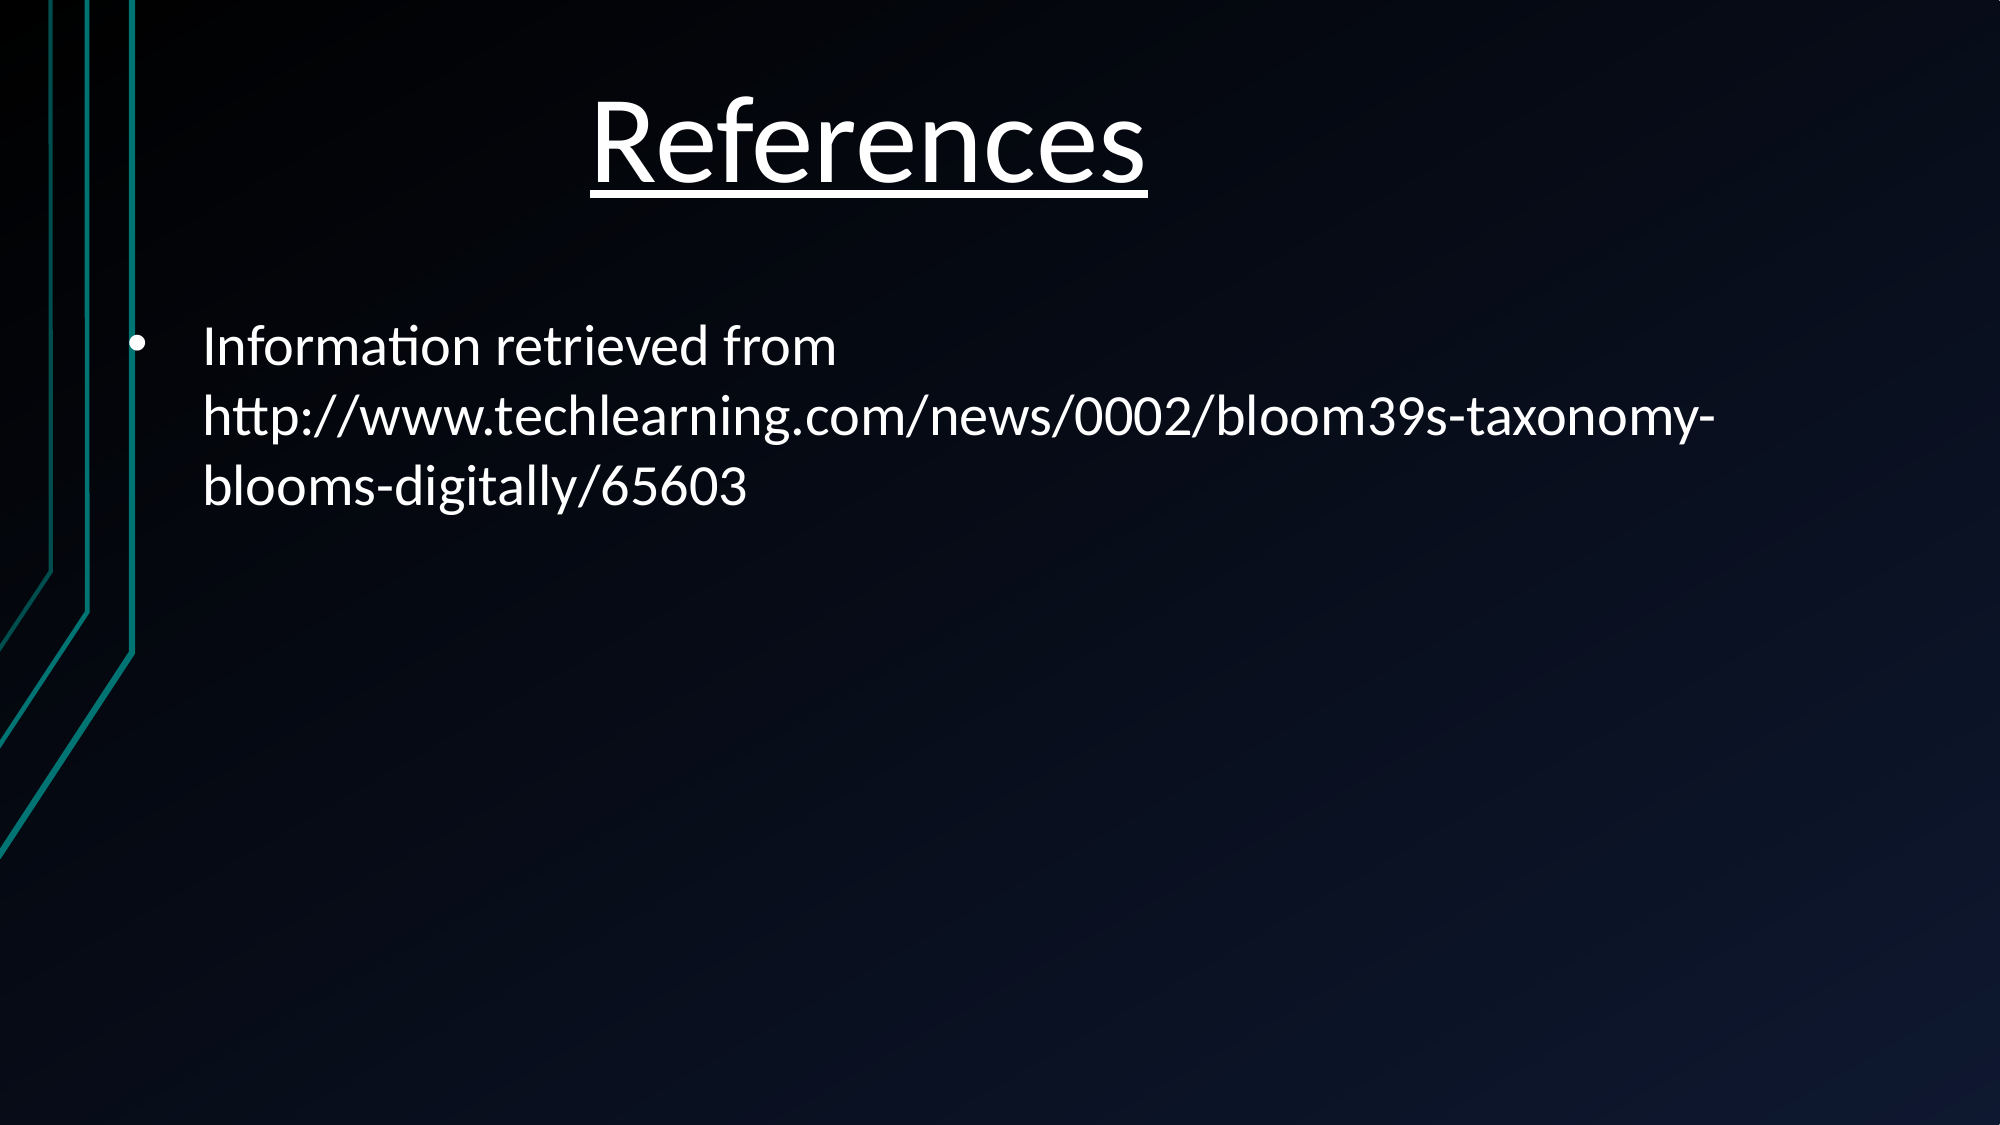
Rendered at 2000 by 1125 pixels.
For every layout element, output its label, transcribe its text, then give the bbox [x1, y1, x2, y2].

text_box References [574, 49, 1725, 215]
text_box Information retrieved from http://www.techlearning.com/news/0002/bloom39s-taxonomy-blooms-digitally/65603 [112, 299, 1788, 525]
